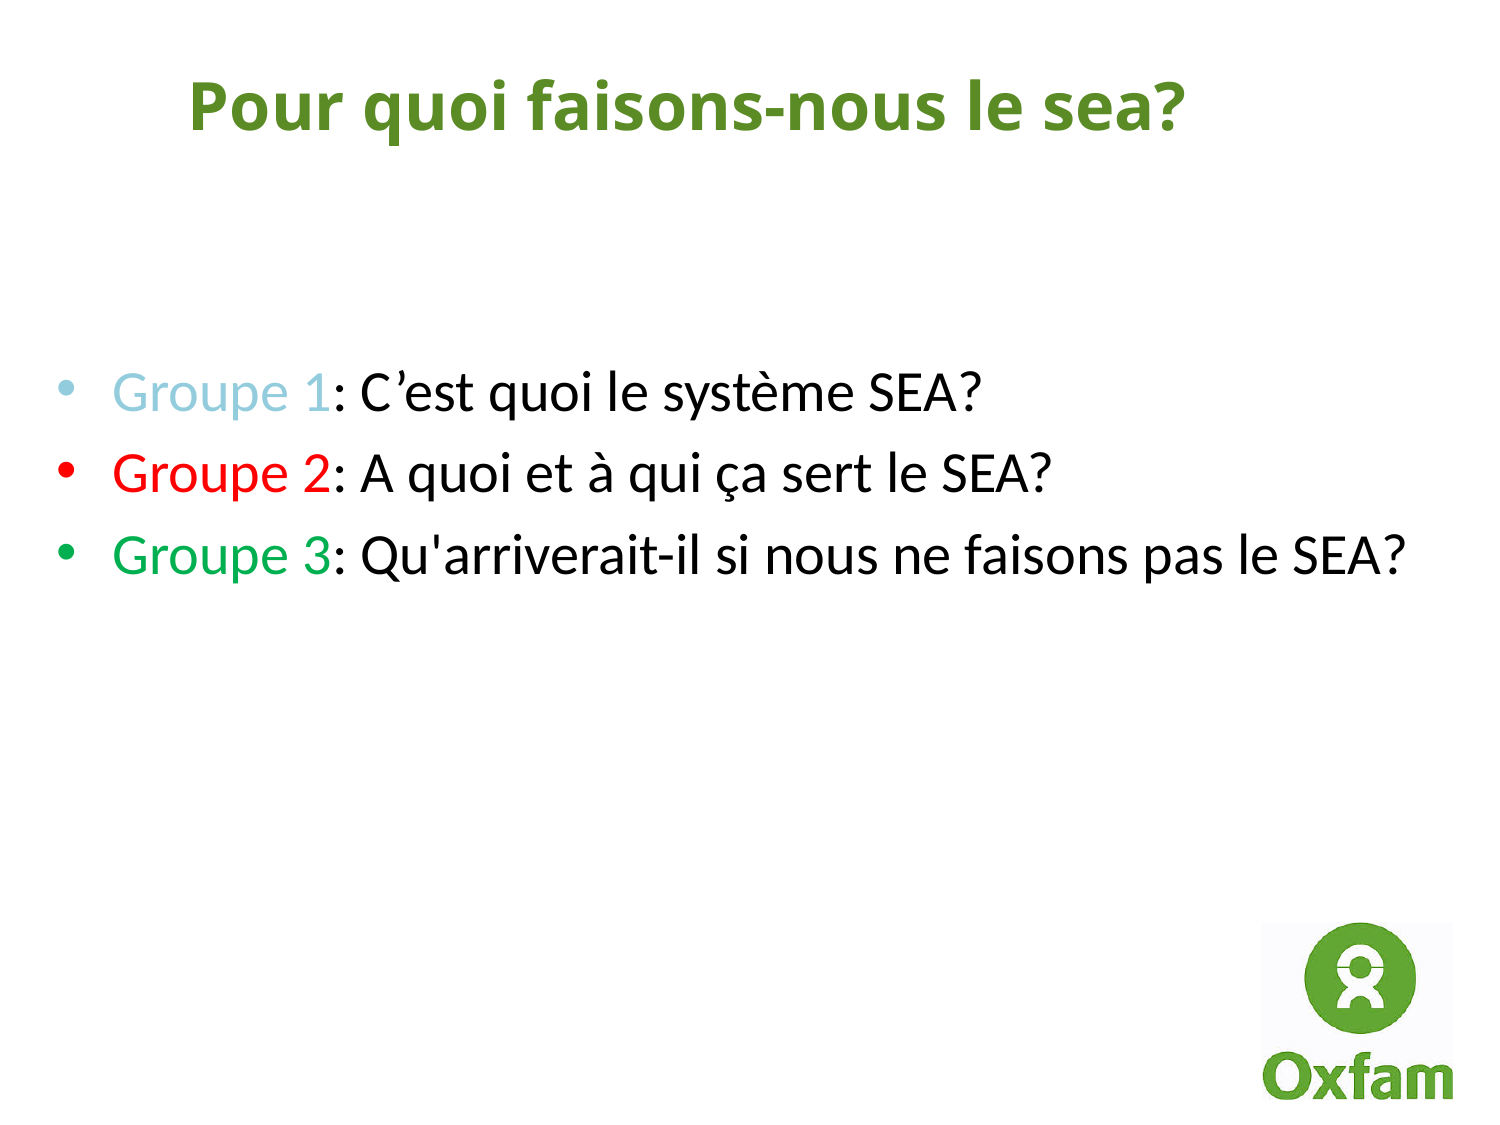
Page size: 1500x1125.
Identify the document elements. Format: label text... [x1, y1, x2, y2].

title Pour quoi faisons-nous le sea? [74, 44, 1301, 163]
picture [1262, 922, 1453, 1101]
list Groupe 1: C’est quoi le système SEA? Groupe 2: A quoi et à qui ça sert le SEA? Groupe 3: Qu'arriverait-il si nous ne faisons pas le SEA? [41, 344, 1467, 788]
